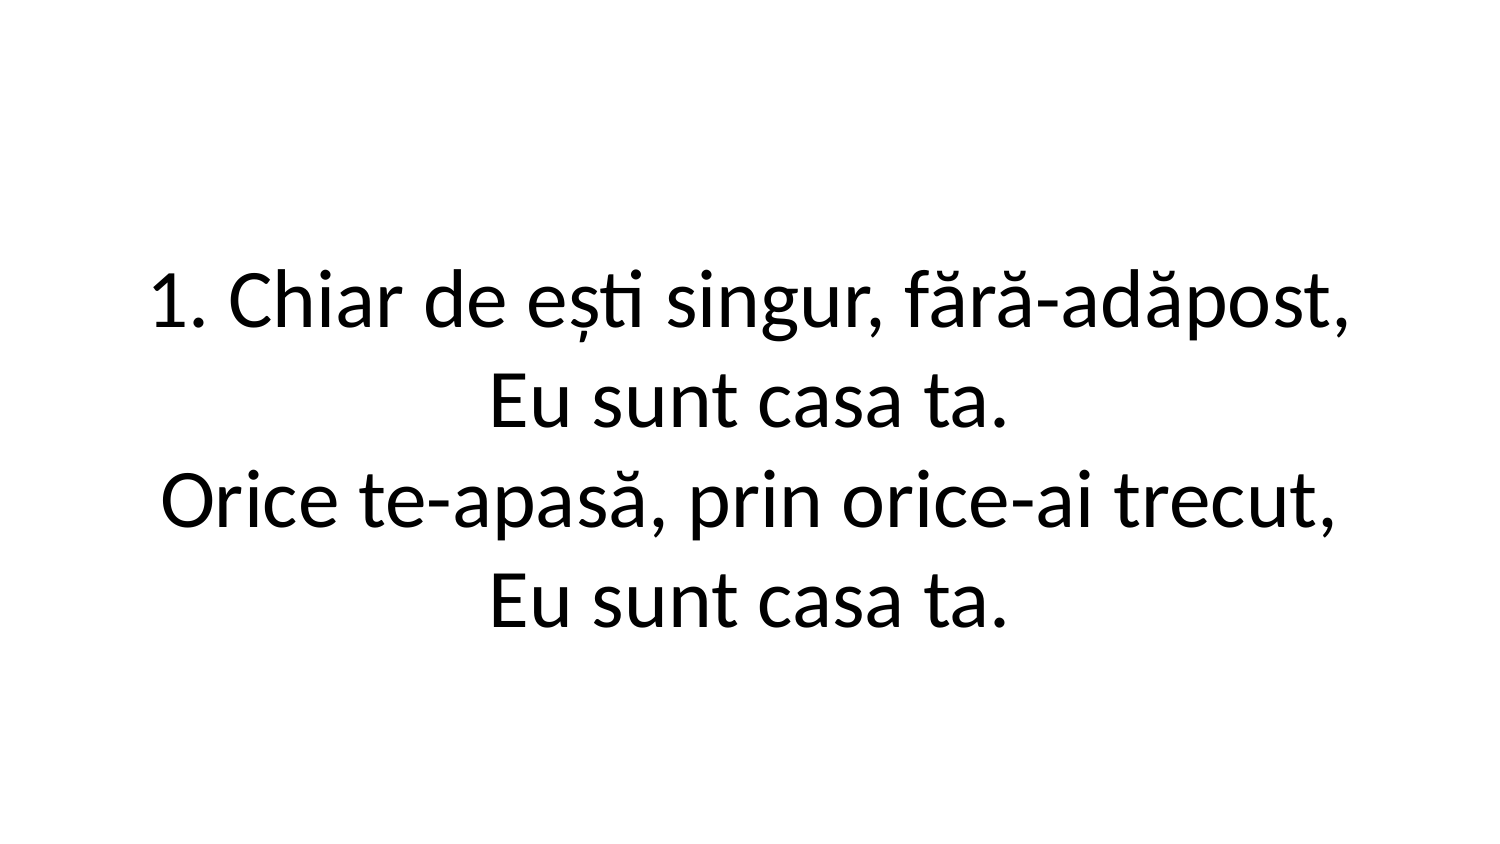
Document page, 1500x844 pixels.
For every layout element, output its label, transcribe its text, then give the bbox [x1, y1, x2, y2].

text_box 1. Chiar de ești singur, fără-adăpost, Eu sunt casa ta. Orice te-apasă, prin orice-ai trecut, Eu sunt casa ta. [131, 192, 1369, 652]
